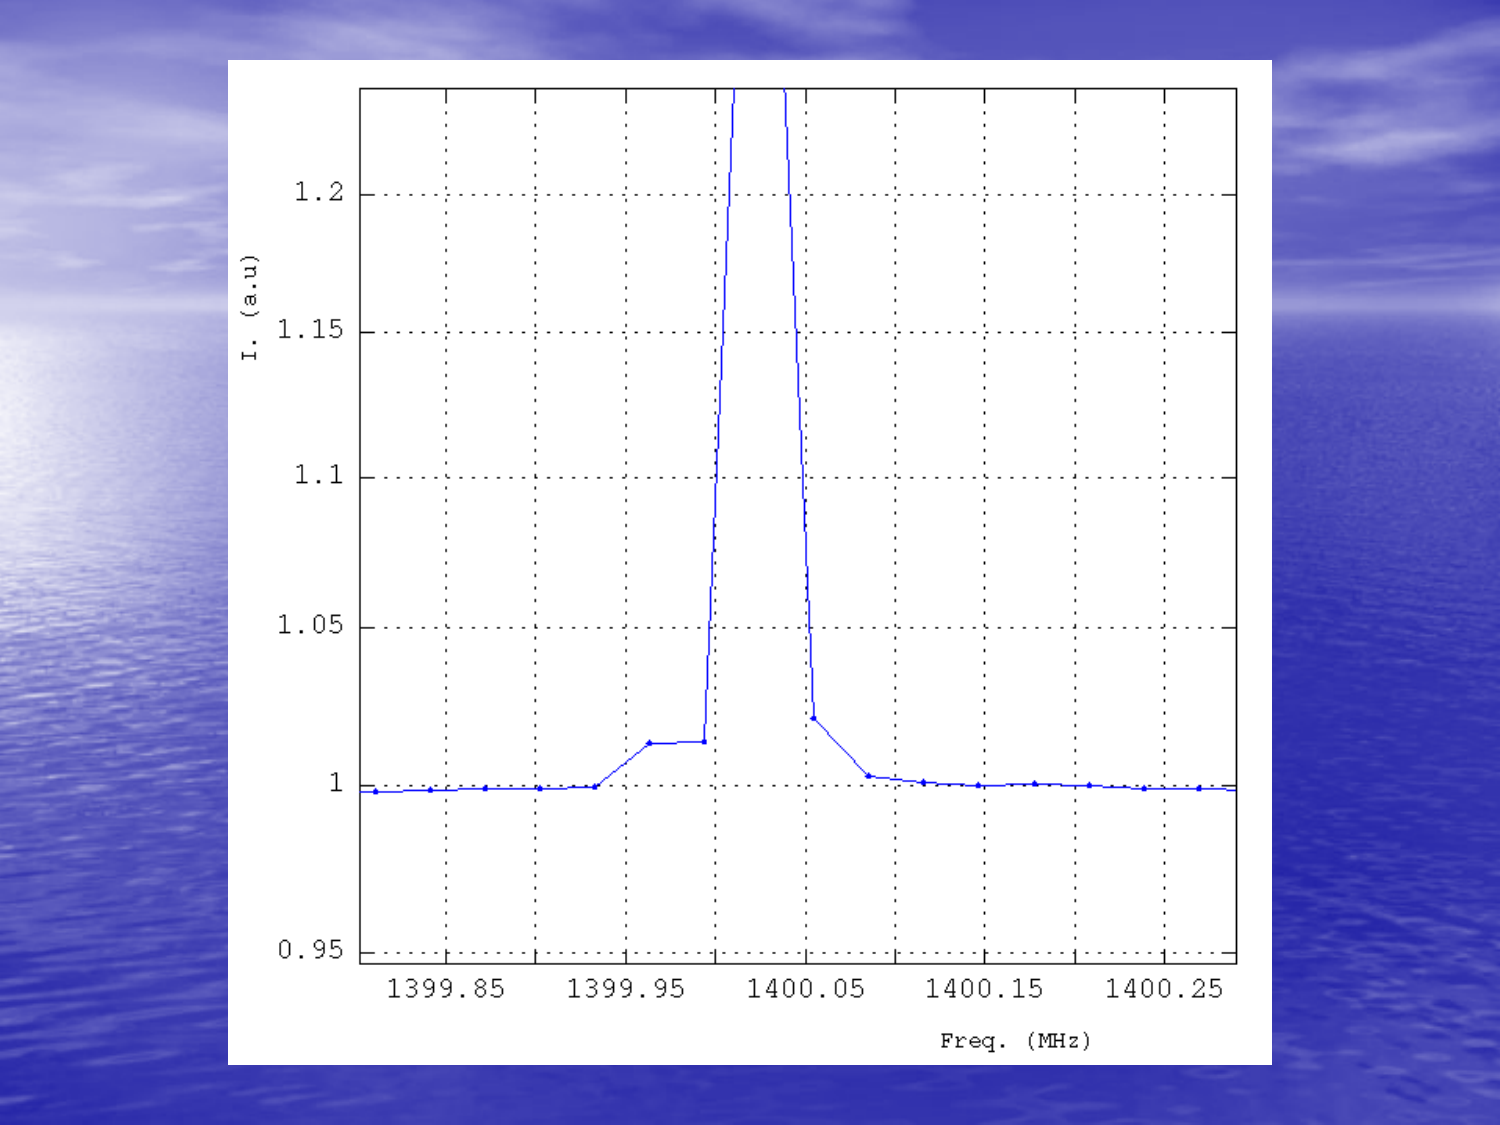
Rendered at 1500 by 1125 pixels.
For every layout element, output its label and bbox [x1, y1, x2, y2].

picture [228, 59, 1272, 1066]
